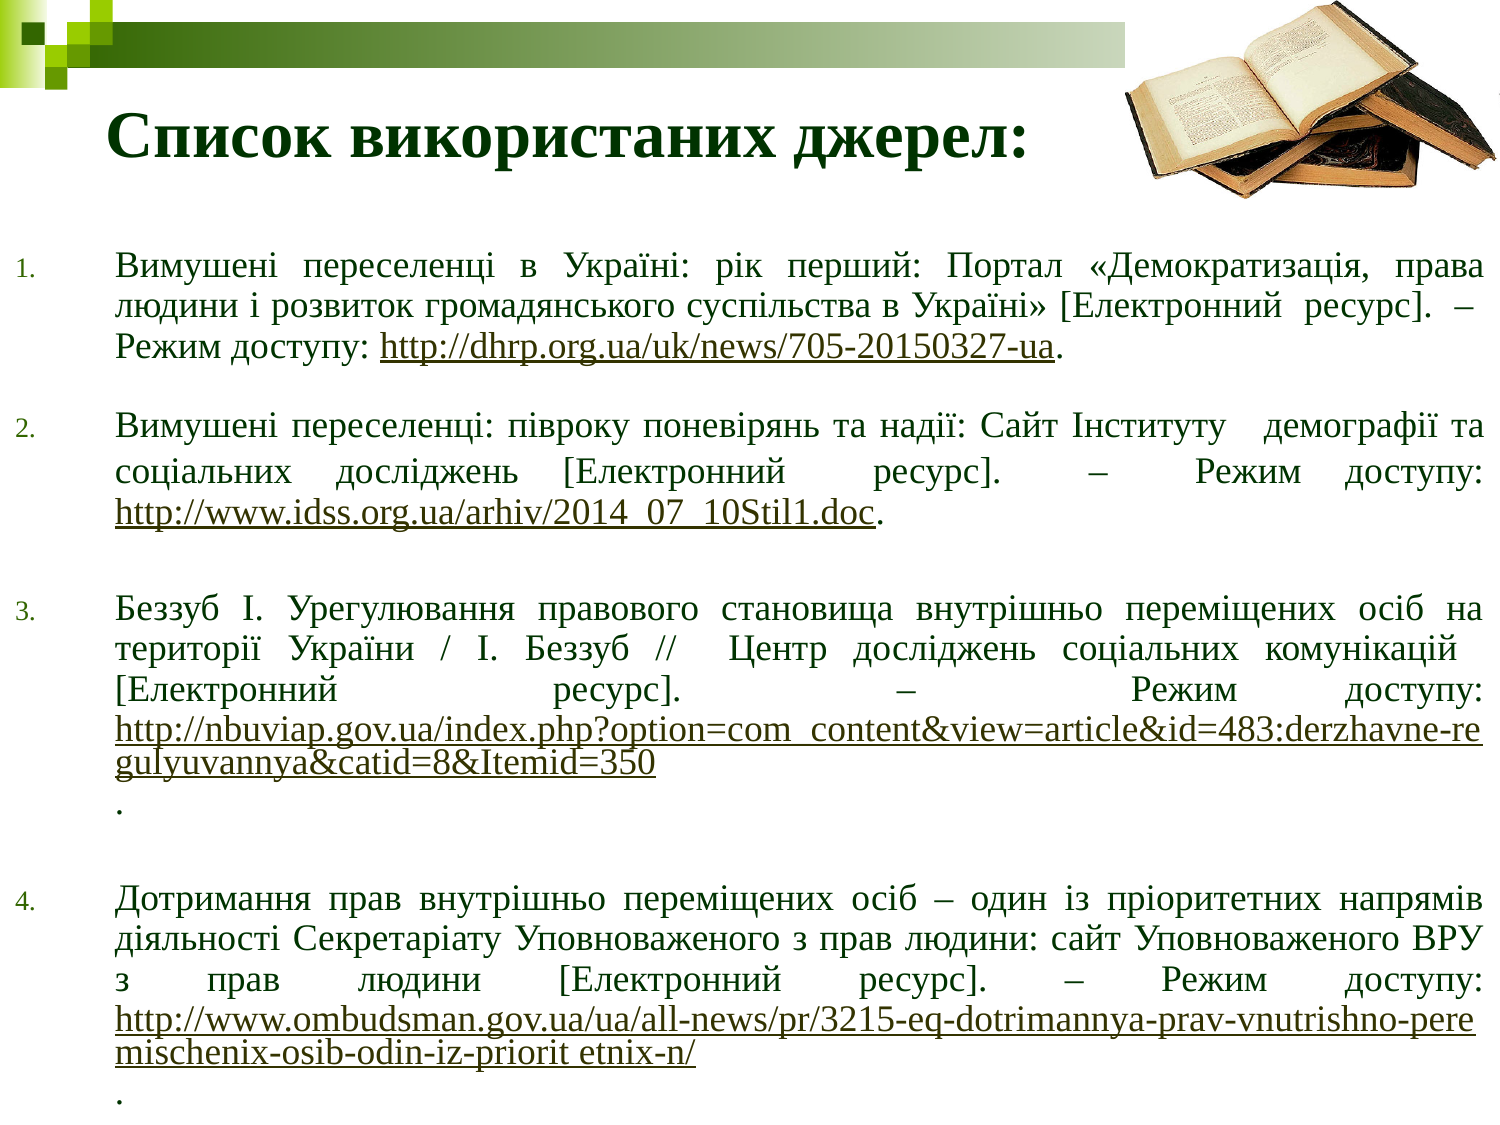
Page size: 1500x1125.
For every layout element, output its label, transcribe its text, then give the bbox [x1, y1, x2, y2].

title Список використаних джерел: [0, 75, 1119, 188]
picture [1124, 0, 1500, 201]
list Вимушені переселенці в Україні: рік перший: Портал «Демократизація, права людини і розвиток громадянського суспільства в Україні» [Електронний ресурс]. – Режим доступу: http://dhrp.org.ua/uk/news/705-20150327-ua. Вимушені переселенці: півроку поневірянь та надії: Сайт Інституту демографії та соціальних досліджень [Електронний ресурс]. – Режим доступу: http://www.idss.org.ua/arhiv/2014_07_10Stil1.doc. Беззуб І. Урегулювання правового становища внутрішньо переміщених осіб на території України / І. Беззуб // Центр досліджень соціальних комунікацій [Електронний ресурс]. – Режим доступу: http://nbuviap.gov.ua/index.php?option=com_content&view=article&id=483:derzhavne-regulyuvannya&catid=8&Itemid=350. Дотримання прав внутрішньо переміщених осіб – один із пріоритетних напрямів діяльності Секретаріату Уповноваженого з прав людини: сайт Уповноваженого ВРУ з прав людини [Електронний ресурс]. – Режим доступу: http://www.ombudsman.gov.ua/ua/all-news/pr/3215-eq-dotrimannya-prav-vnutrishno-peremischenix-osib-odin-iz-priorit etnix-n/. [0, 237, 1500, 1125]
